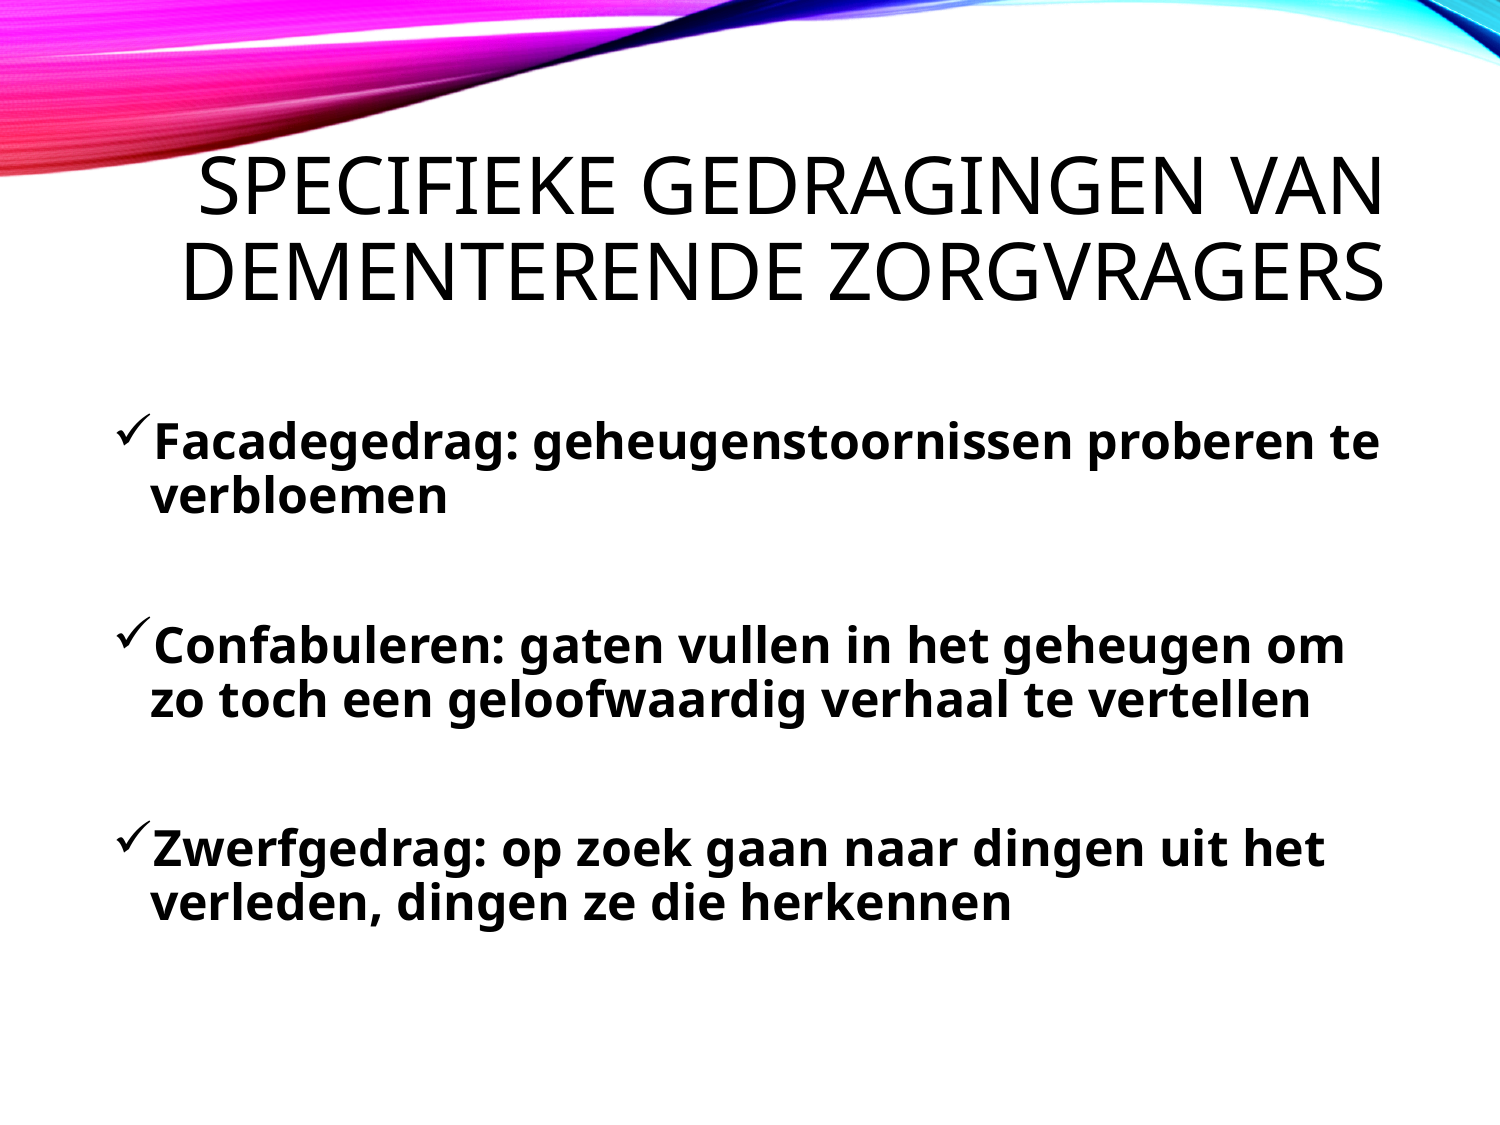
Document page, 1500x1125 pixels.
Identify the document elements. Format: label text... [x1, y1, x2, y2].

list Facadegedrag: geheugenstoornissen proberen te verbloemen Confabuleren: gaten vullen in het geheugen om zo toch een geloofwaardig verhaal te vertellen Zwerfgedrag: op zoek gaan naar dingen uit het verleden, dingen ze die herkennen [97, 408, 1403, 1077]
picture [0, 0, 1500, 178]
title Specifieke gedragingen van dementerende zorgvragers [147, 125, 1403, 338]
